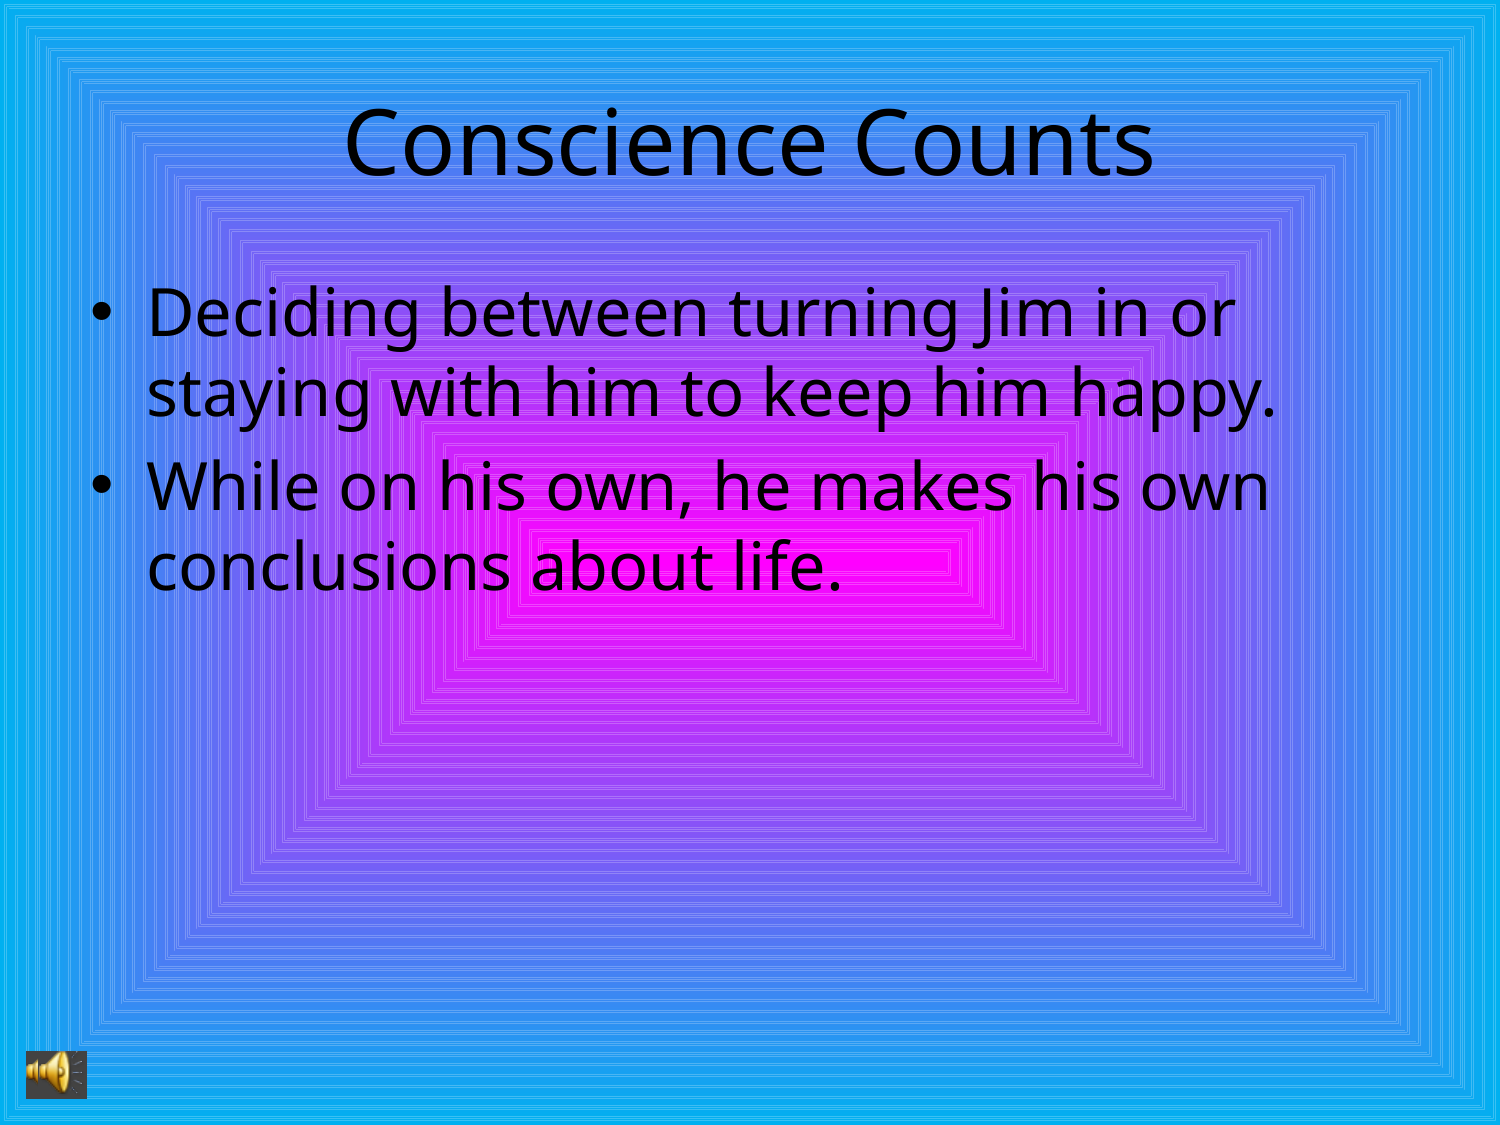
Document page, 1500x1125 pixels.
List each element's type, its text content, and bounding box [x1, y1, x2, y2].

title Conscience Counts [75, 45, 1425, 233]
list Deciding between turning Jim in or staying with him to keep him happy. While on his own, he makes his own conclusions about life. [75, 262, 1425, 1005]
picture [27, 1047, 88, 1098]
